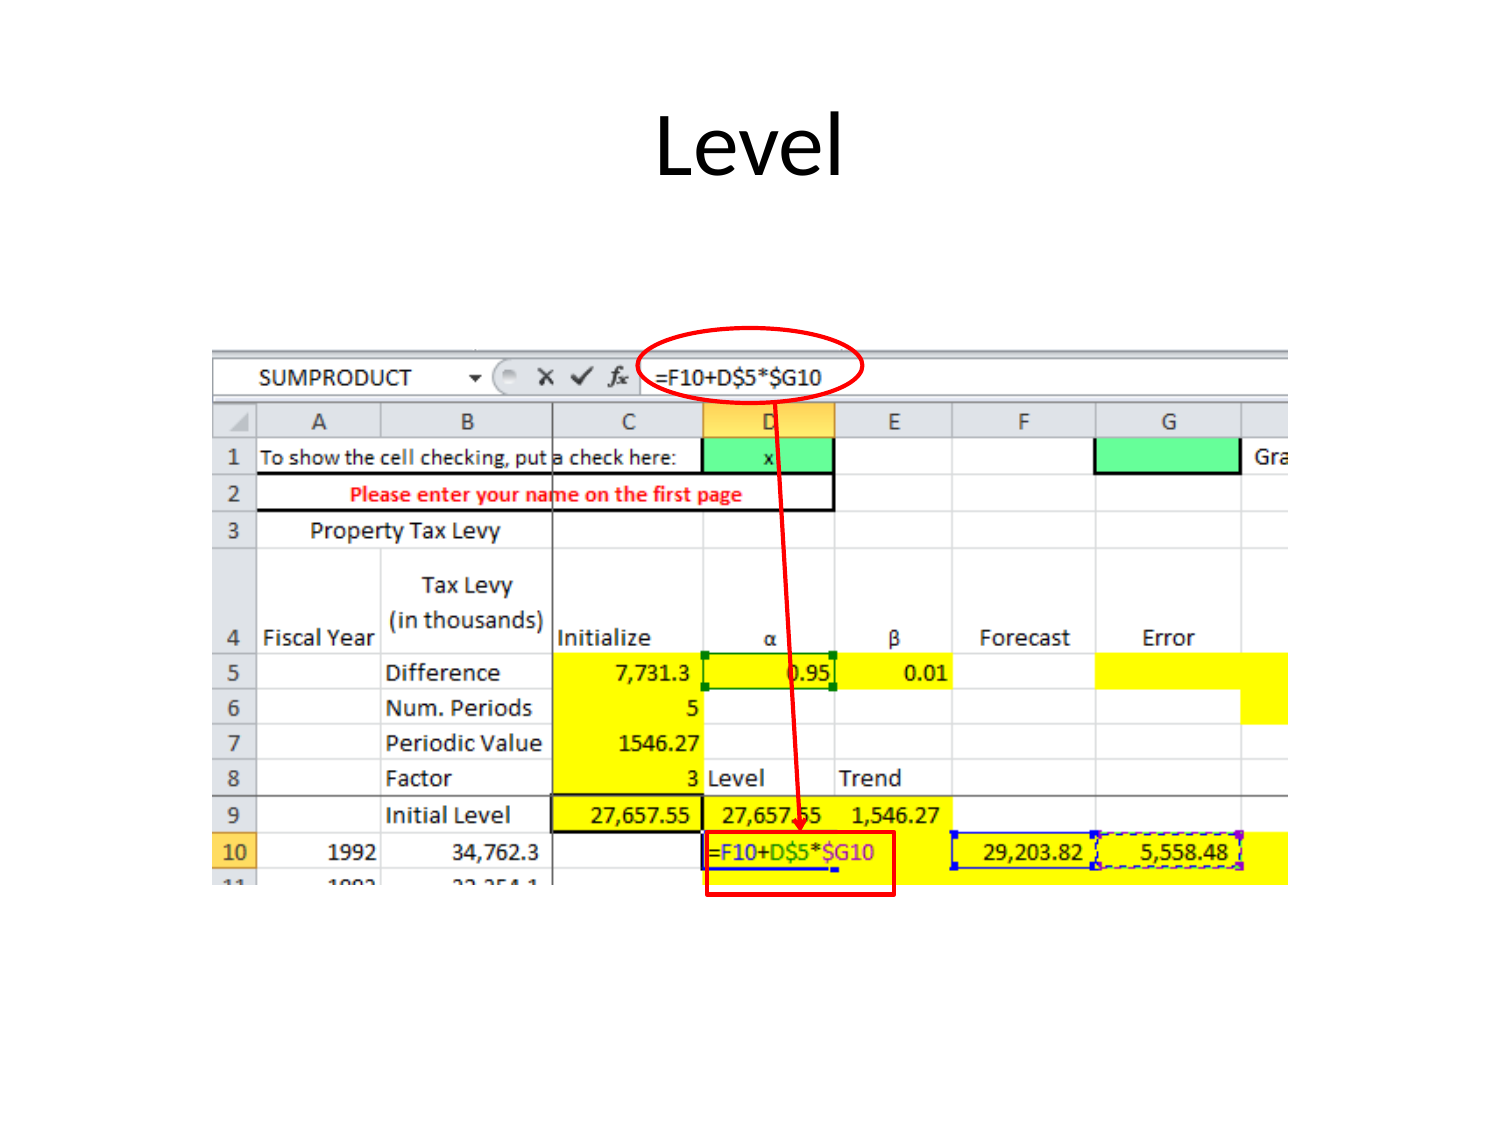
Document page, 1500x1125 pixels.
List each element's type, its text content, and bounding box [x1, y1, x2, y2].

title Level [75, 45, 1425, 233]
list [212, 349, 632, 885]
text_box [637, 327, 895, 895]
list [899, 349, 1288, 885]
